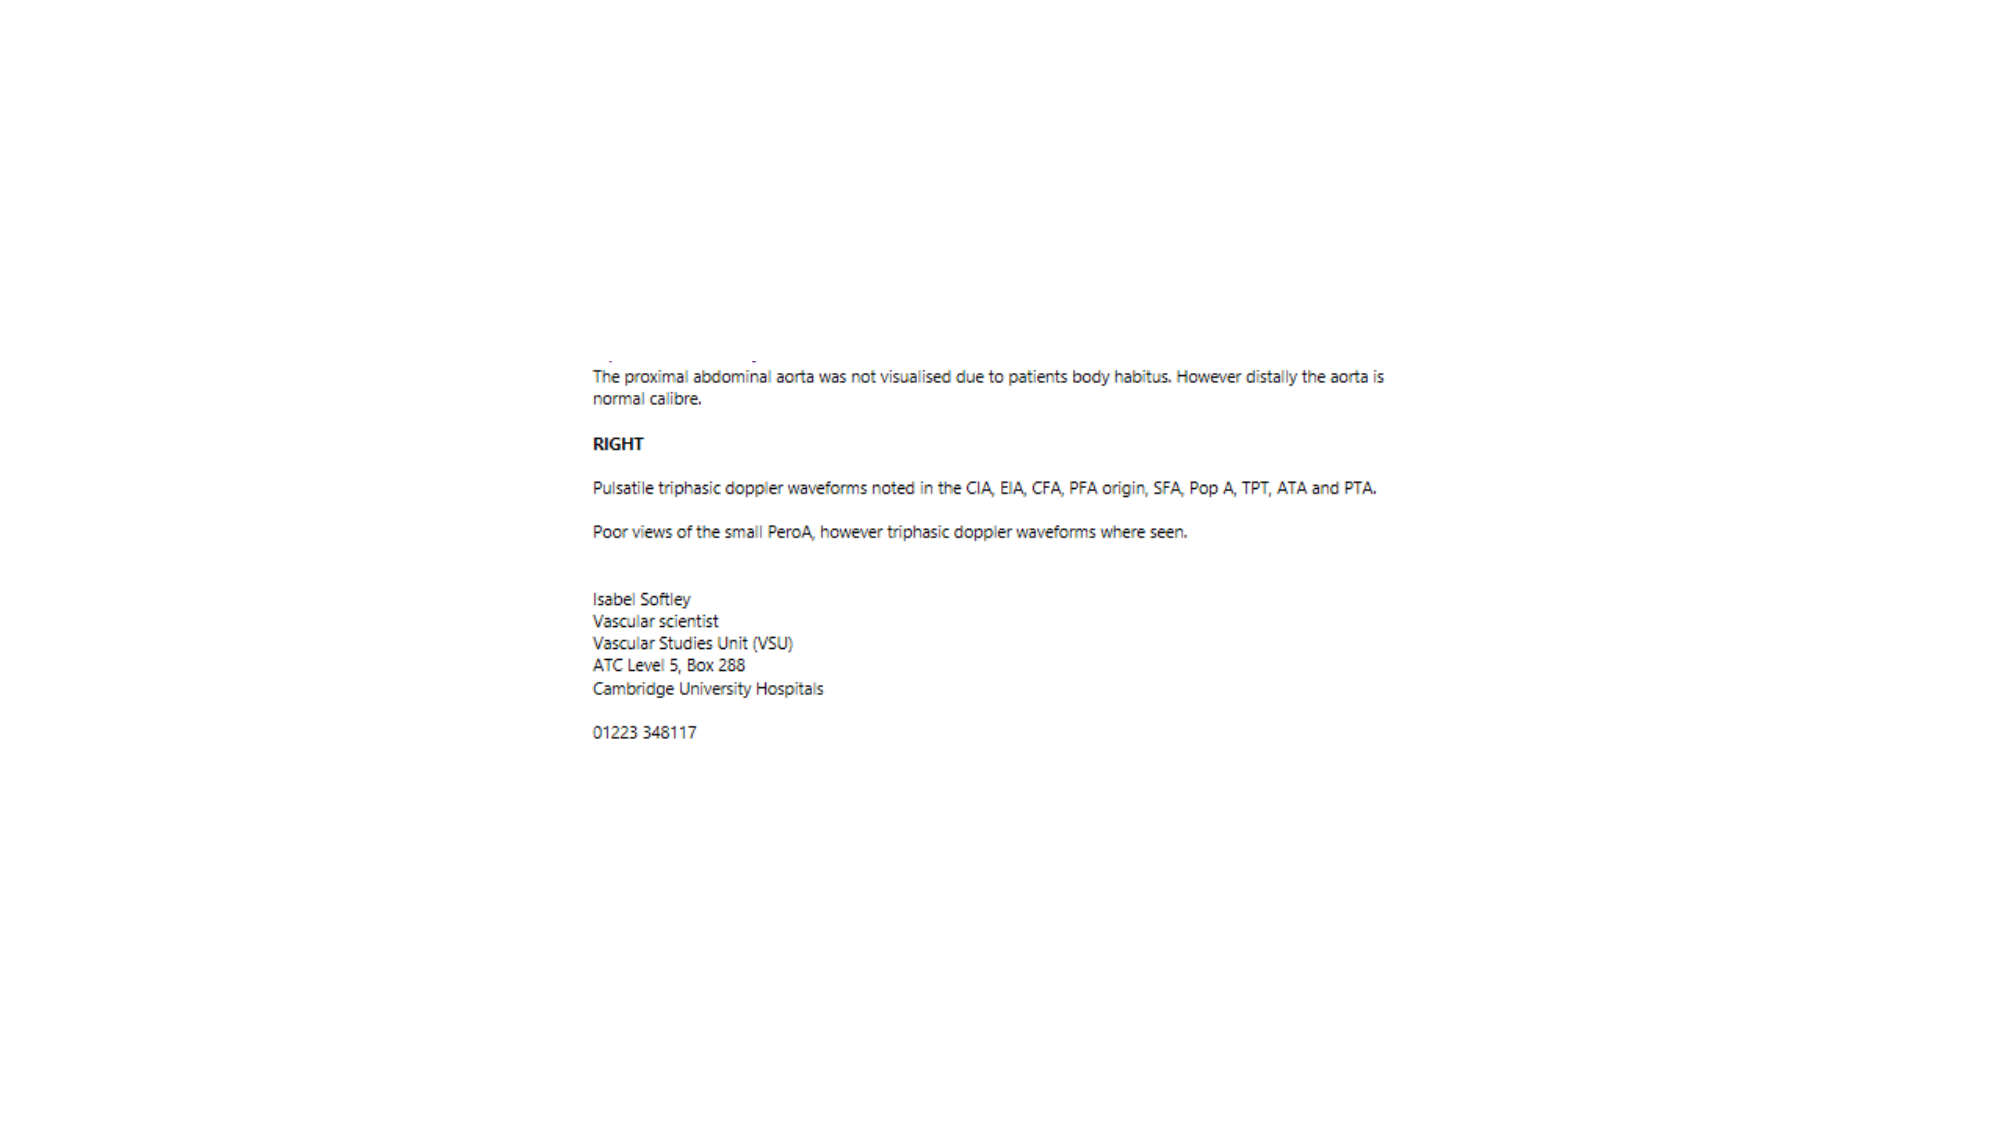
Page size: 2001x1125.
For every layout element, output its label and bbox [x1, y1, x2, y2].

picture [585, 361, 1415, 764]
